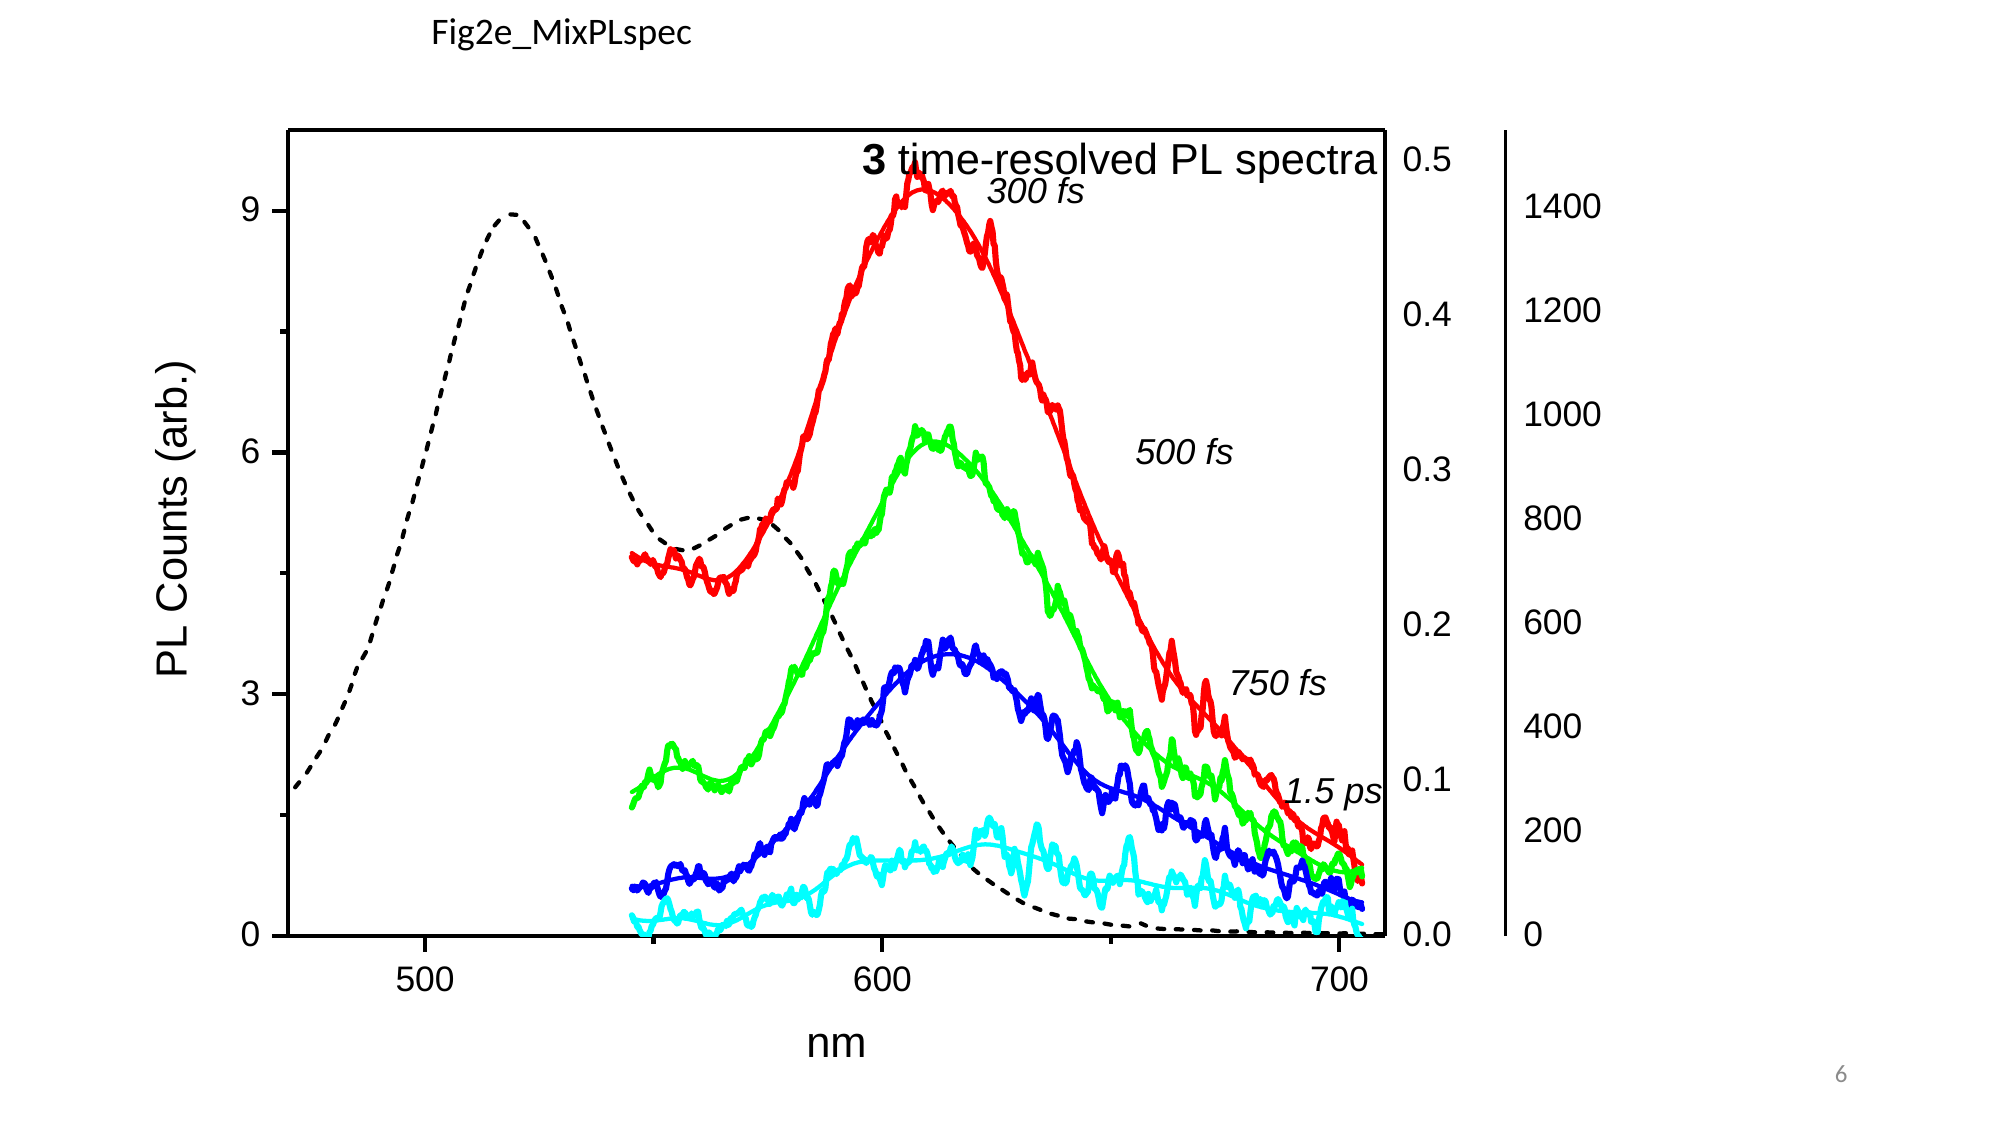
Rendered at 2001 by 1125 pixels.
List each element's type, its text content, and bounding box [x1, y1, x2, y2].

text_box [0, 0, 1610, 1125]
slide_number 6 [1610, 1042, 1863, 1103]
